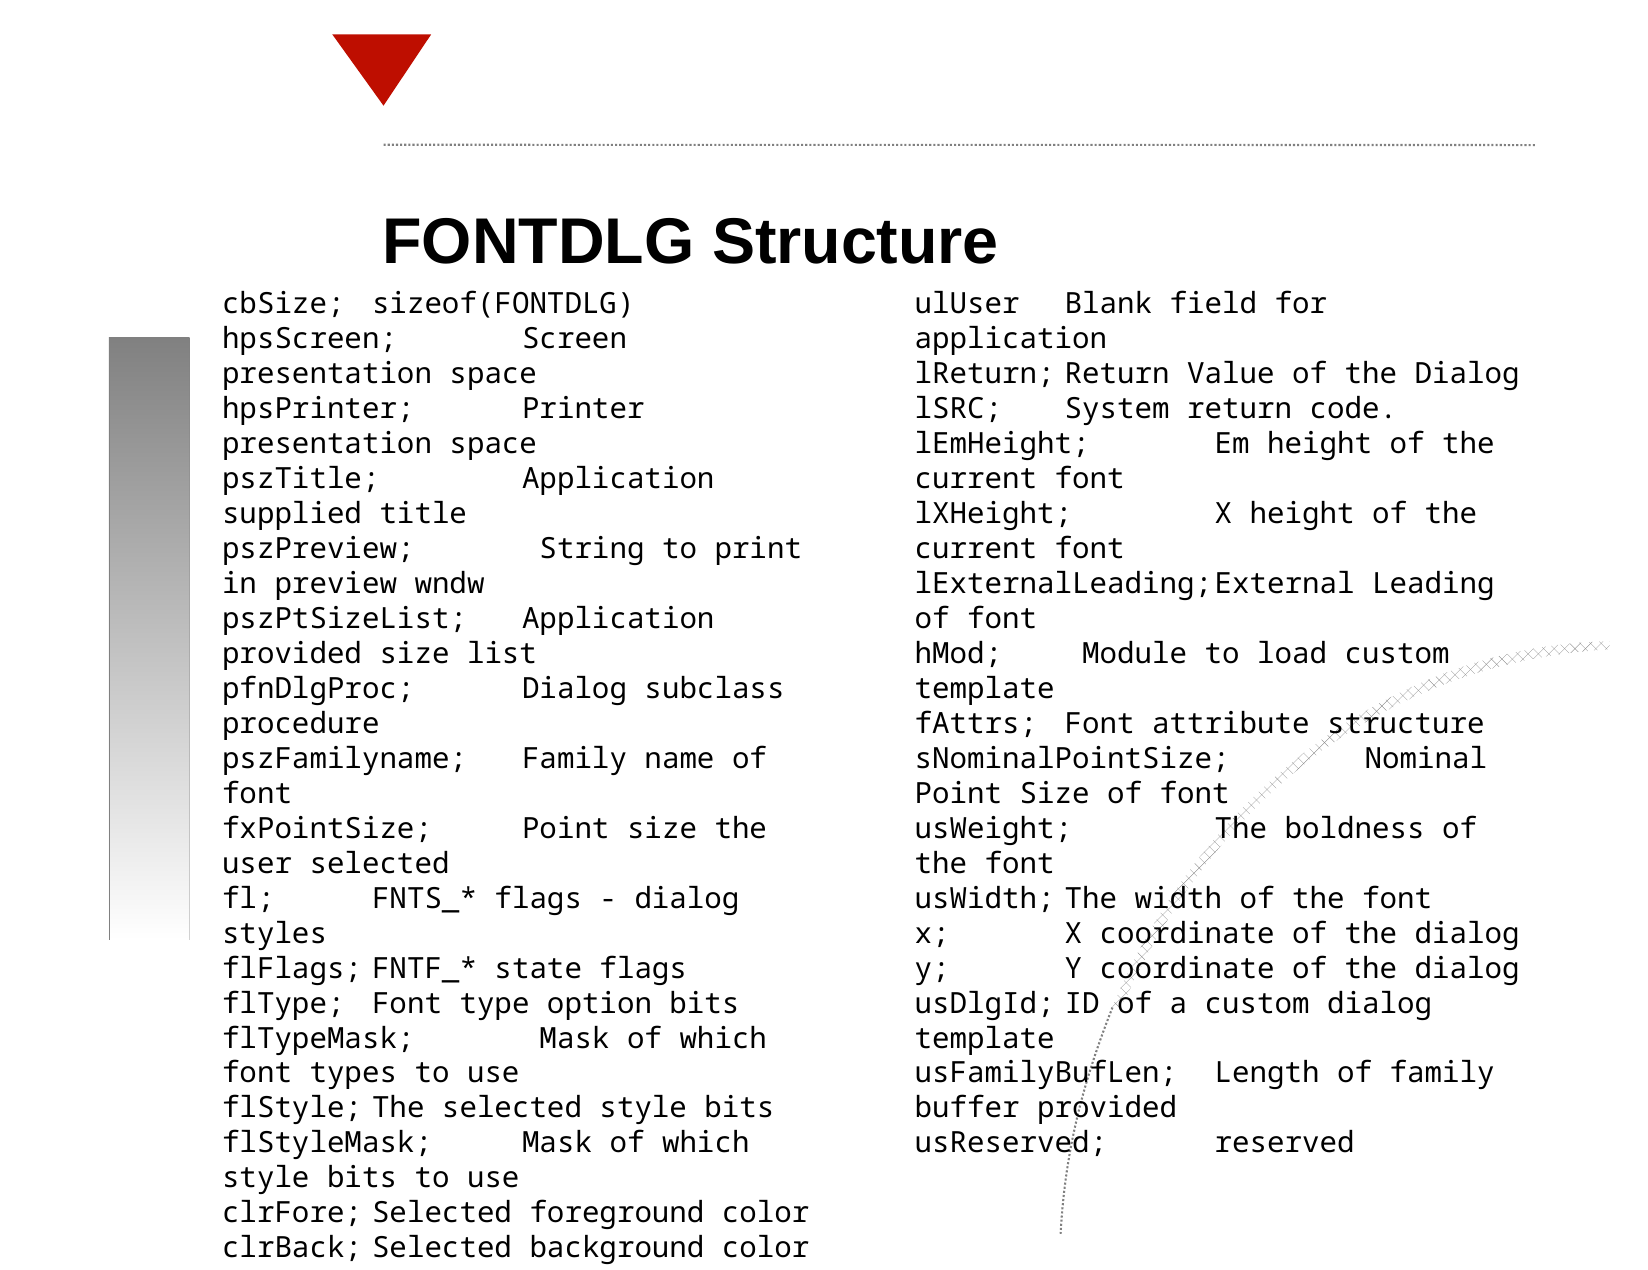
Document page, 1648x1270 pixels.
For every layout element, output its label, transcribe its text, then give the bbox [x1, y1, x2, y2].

text_box ulUser Blank field for application lReturn; Return Value of the Dialog lSRC; System return code. lEmHeight; Em height of the current font lXHeight; X height of the current font lExternalLeading; External Leading of font hMod; Module to load custom template fAttrs; Font attribute structure sNominalPointSize; Nominal Point Size of font usWeight; The boldness of the font usWidth; The width of the font x; X coordinate of the dialog y; Y coordinate of the dialog usDlgId; ID of a custom dialog template usFamilyBufLen; Length of family buffer provided usReserved; reserved [914, 284, 1533, 1159]
text_box cbSize; sizeof(FONTDLG) hpsScreen; Screen presentation space hpsPrinter; Printer presentation space pszTitle; Application supplied title pszPreview; String to print in preview wndw pszPtSizeList; Application provided size list pfnDlgProc; Dialog subclass procedure pszFamilyname; Family name of font fxPointSize; Point size the user selected fl; FNTS_* flags - dialog styles flFlags; FNTF_* state flags flType; Font type option bits flTypeMask; Mask of which font types to use flStyle; The selected style bits flStyleMask; Mask of which style bits to use clrFore; Selected foreground color clrBack; Selected background color [222, 284, 840, 1264]
text_box FONTDLG Structure [382, 199, 1539, 277]
